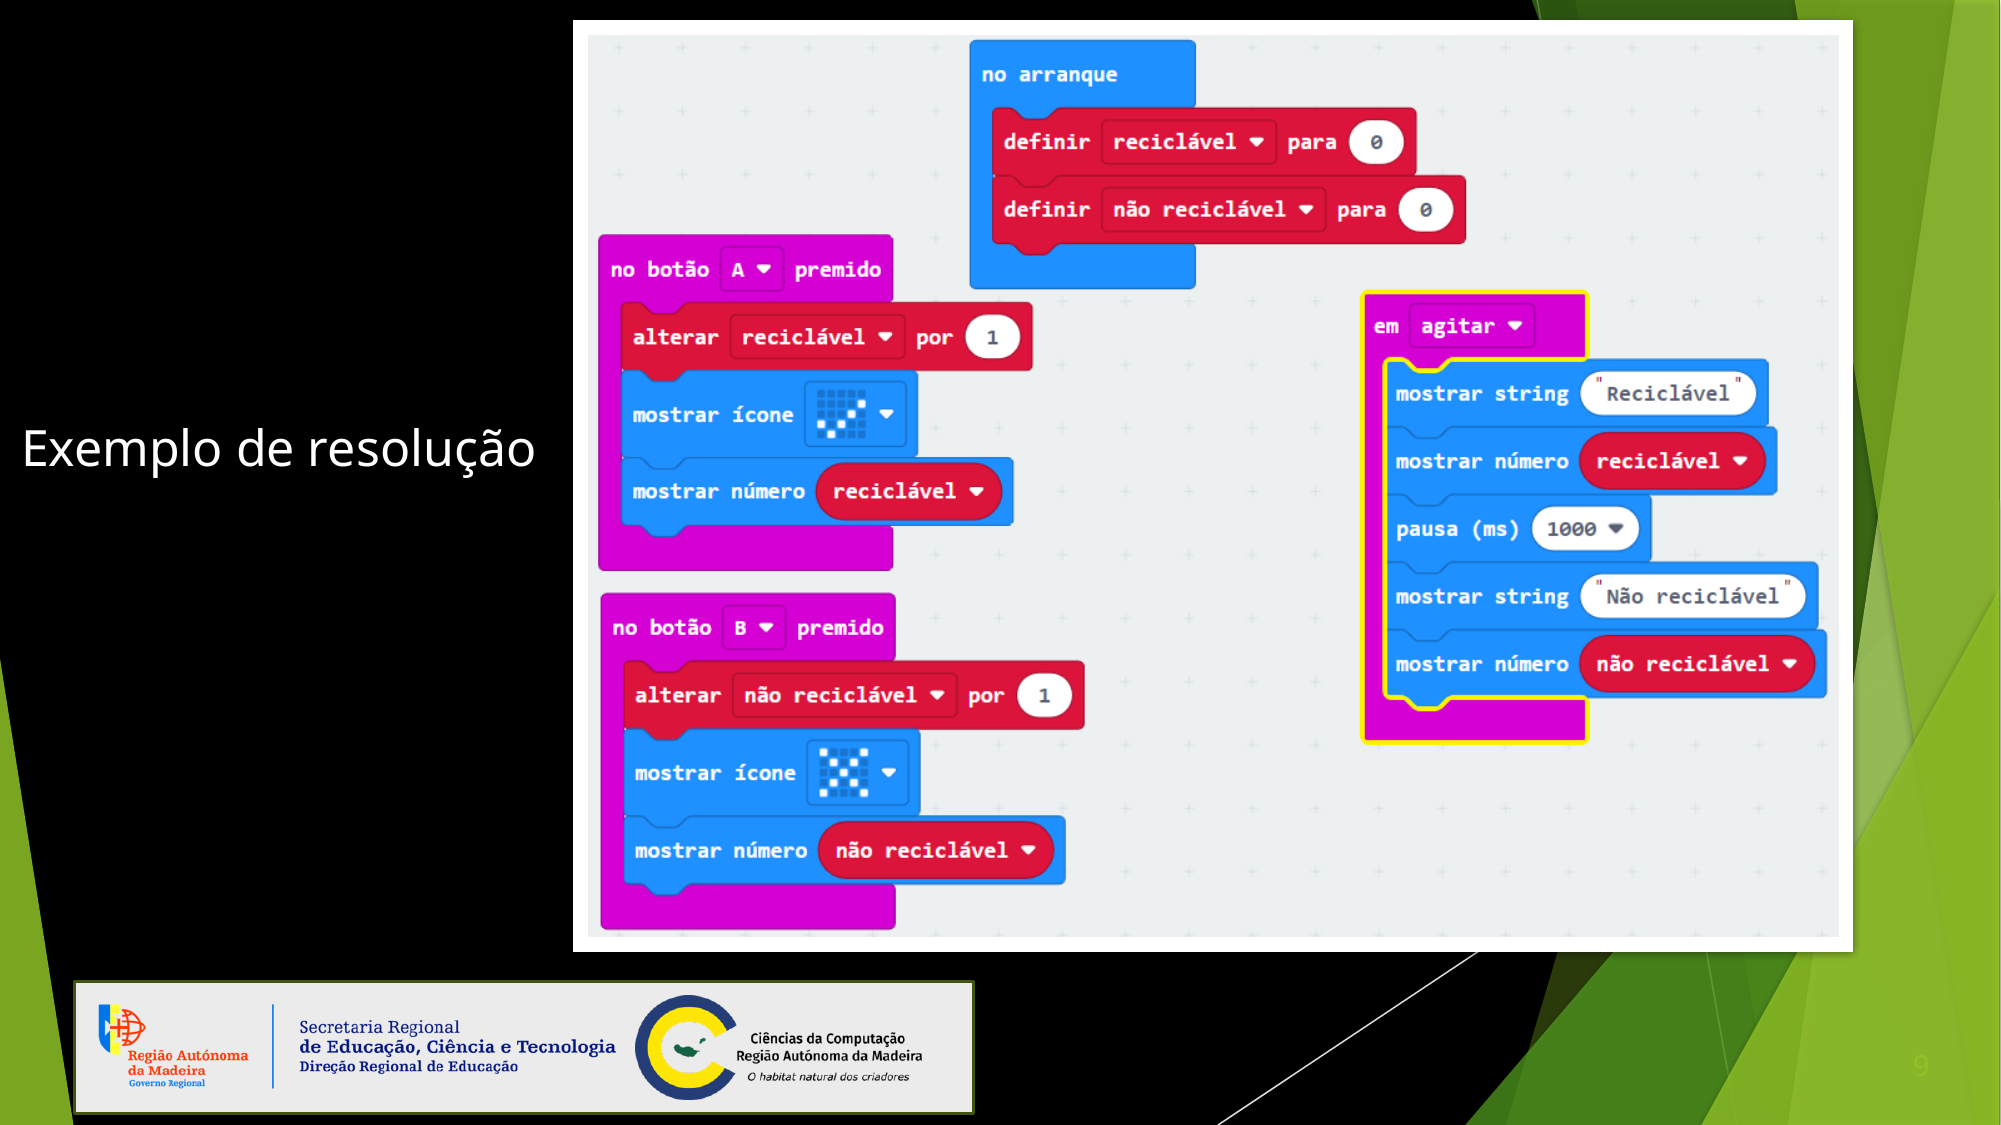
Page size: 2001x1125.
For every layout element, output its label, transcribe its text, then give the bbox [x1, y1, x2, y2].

slide_number 9 [1673, 1037, 1945, 1097]
picture [586, 33, 1840, 938]
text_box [74, 980, 974, 1115]
list Exemplo de resolução [0, 409, 567, 563]
